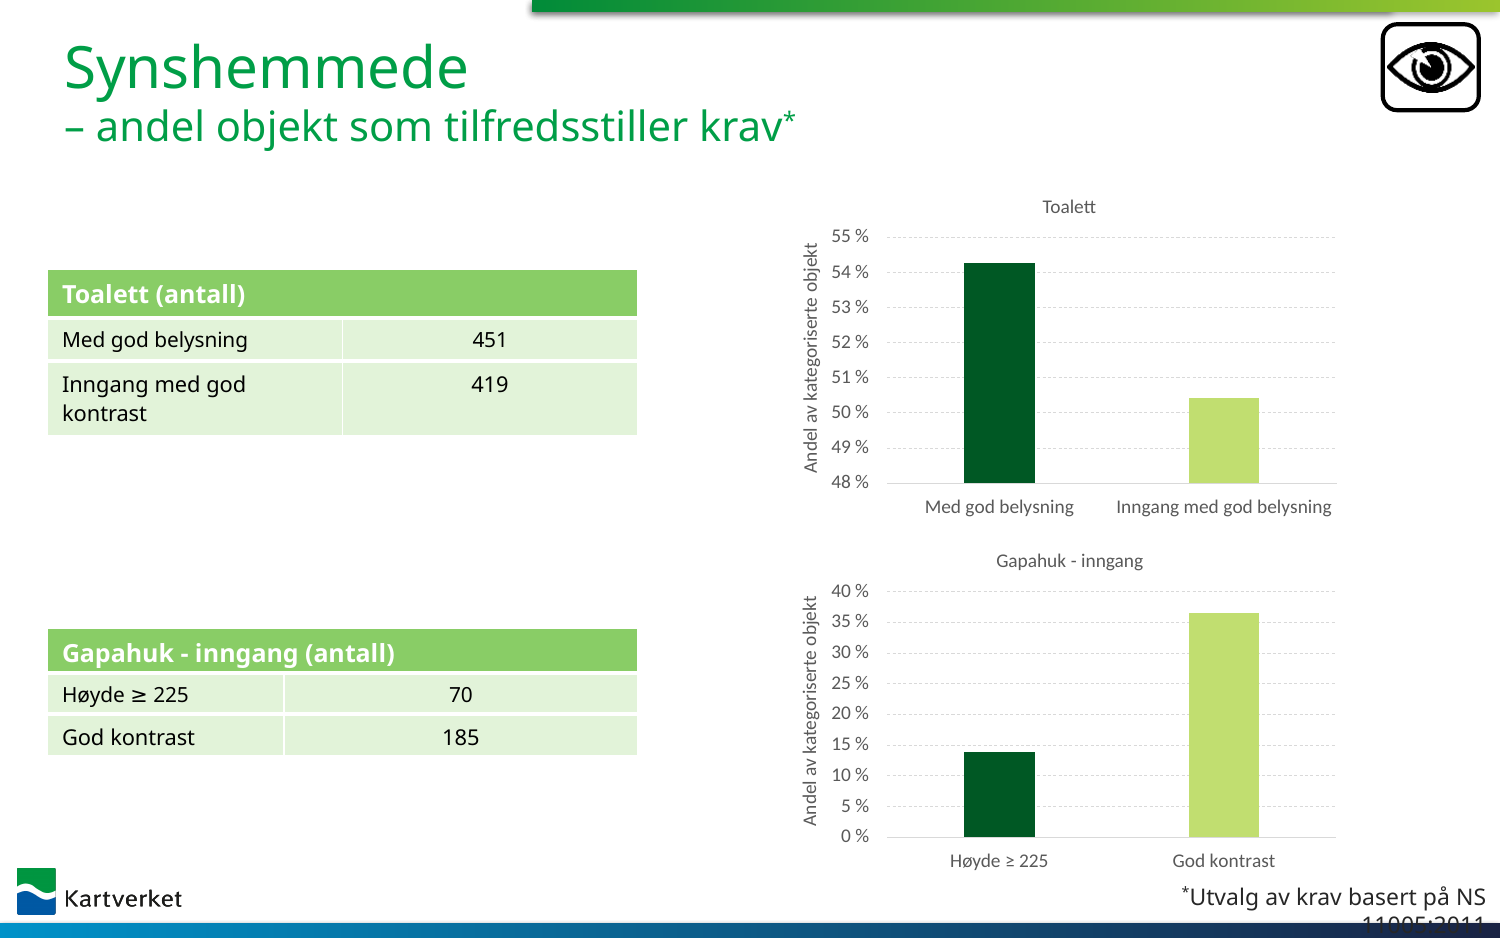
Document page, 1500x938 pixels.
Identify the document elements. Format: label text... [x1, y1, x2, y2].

table_cell God kontrast [48, 716, 283, 755]
picture [791, 187, 1348, 526]
picture [791, 541, 1348, 880]
table_cell Inngang med god kontrast [48, 363, 342, 435]
table_cell Høyde ≥ 225 [48, 675, 283, 712]
table_header Gapahuk - inngang (antall) [48, 629, 637, 671]
table_cell 70 [285, 675, 637, 712]
text_box Synshemmede – andel objekt som tilfredsstiller krav* [49, 24, 1431, 158]
table_cell 451 [343, 320, 637, 359]
text_box *Utvalg av krav basert på NS 11005:2011 [1068, 873, 1500, 938]
table_cell 419 [343, 363, 637, 435]
table_cell 185 [285, 716, 637, 755]
table_header Toalett (antall) [48, 270, 637, 316]
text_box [1382, 24, 1480, 111]
table_cell Med god belysning [48, 320, 342, 359]
